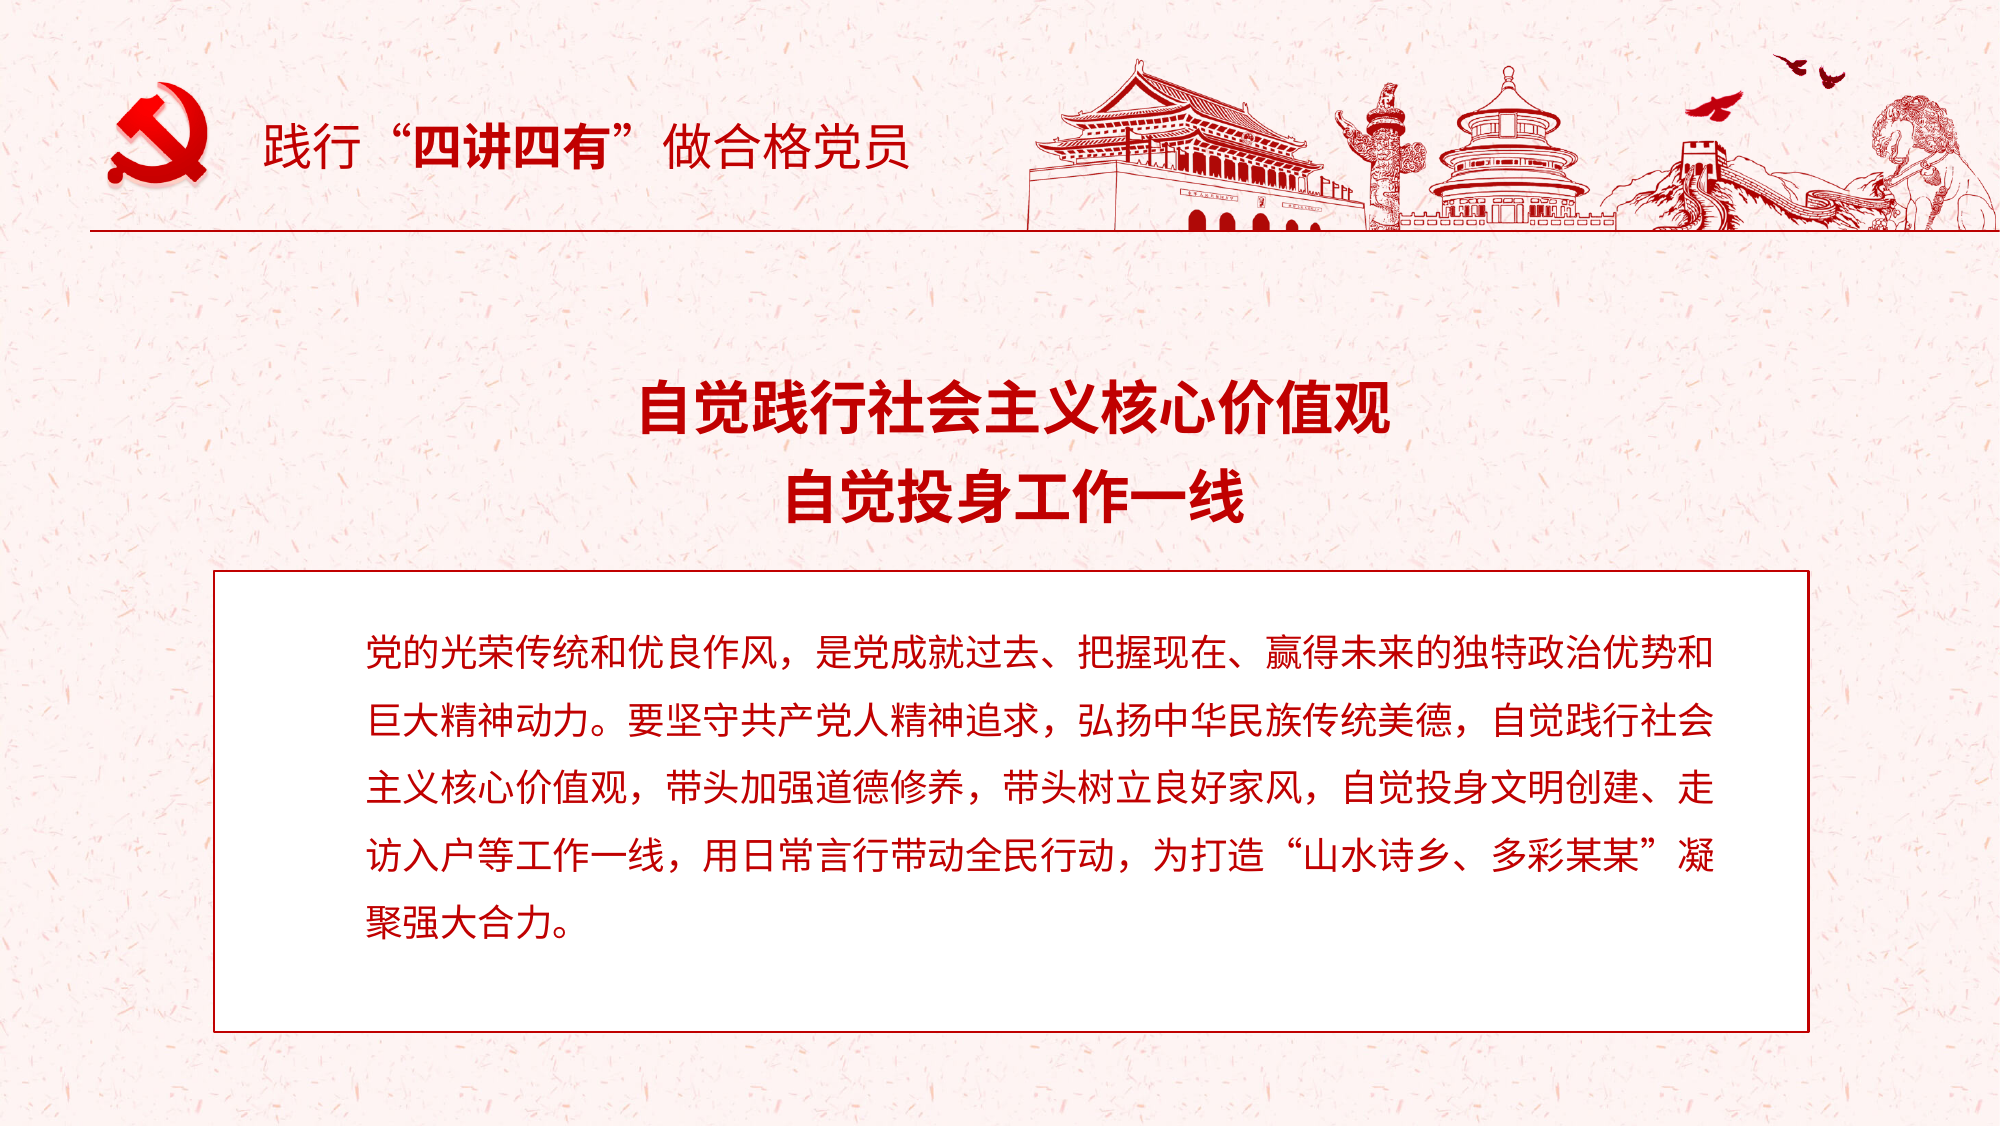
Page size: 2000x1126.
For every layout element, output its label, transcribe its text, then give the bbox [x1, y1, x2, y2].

text_box 党的光荣传统和优良作风，是党成就过去、把握现在、赢得未来的独特政治优势和巨大精神动力。要坚守共产党人精神追求，弘扬中华民族传统美德，自觉践行社会主义核心价值观，带头加强道德修养，带头树立良好家风，自觉投身文明创建、走访入户等工作一线，用日常言行带动全民行动，为打造“山水诗乡、多彩某某”凝聚强大合力。 [350, 696, 1733, 855]
text_box 自觉践行社会主义核心价值观 [530, 377, 1496, 436]
text_box [213, 571, 1809, 1032]
list 践行“四讲四有”做合格党员 [247, 78, 1035, 173]
text_box 自觉投身工作一线 [530, 465, 1496, 524]
picture [0, 0, 2000, 1126]
